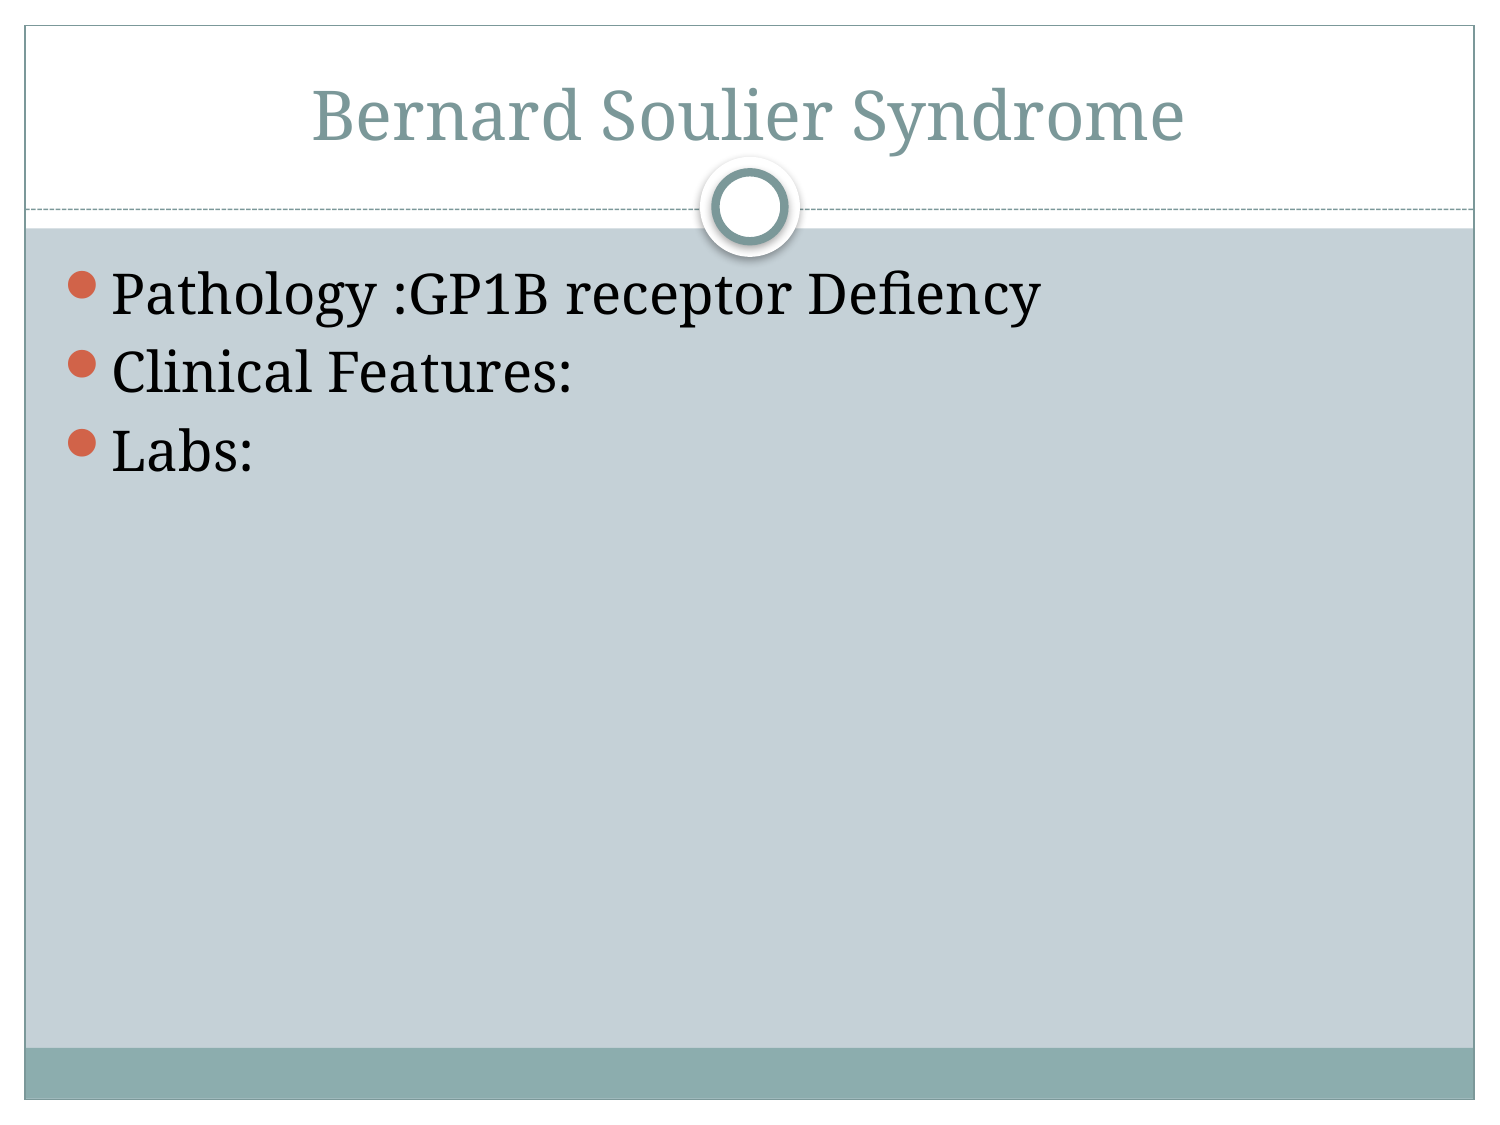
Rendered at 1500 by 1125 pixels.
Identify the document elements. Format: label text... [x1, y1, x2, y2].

list Pathology :GP1B receptor Defiency Clinical Features: Labs: [49, 250, 1445, 1001]
title Bernard Soulier Syndrome [49, 37, 1450, 162]
